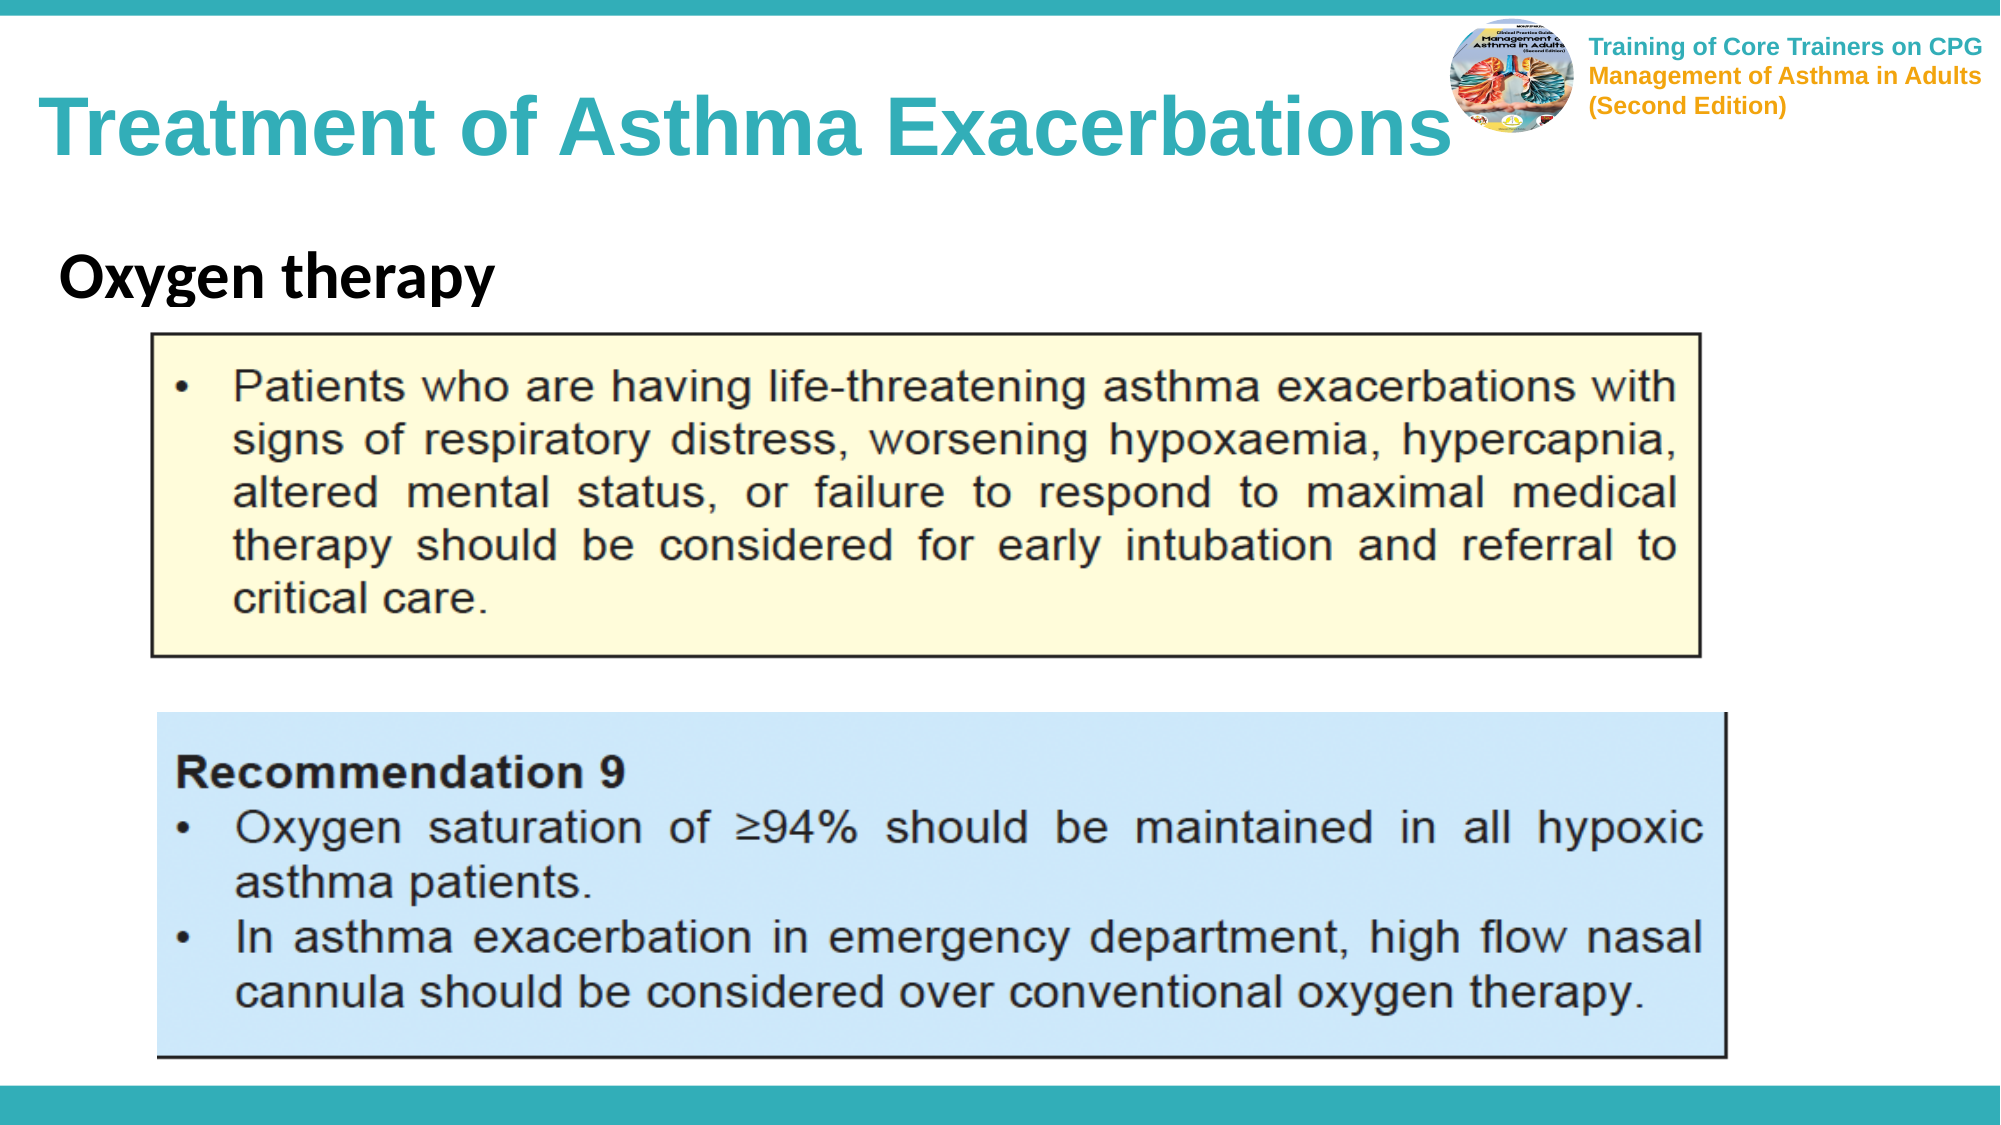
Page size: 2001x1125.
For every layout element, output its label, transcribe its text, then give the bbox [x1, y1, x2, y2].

text_box Oxygen therapy [44, 224, 1889, 455]
picture [156, 712, 1730, 1061]
text_box Treatment of Asthma Exacerbations [23, 59, 1977, 186]
picture [1452, 18, 1571, 59]
picture [127, 307, 1725, 676]
